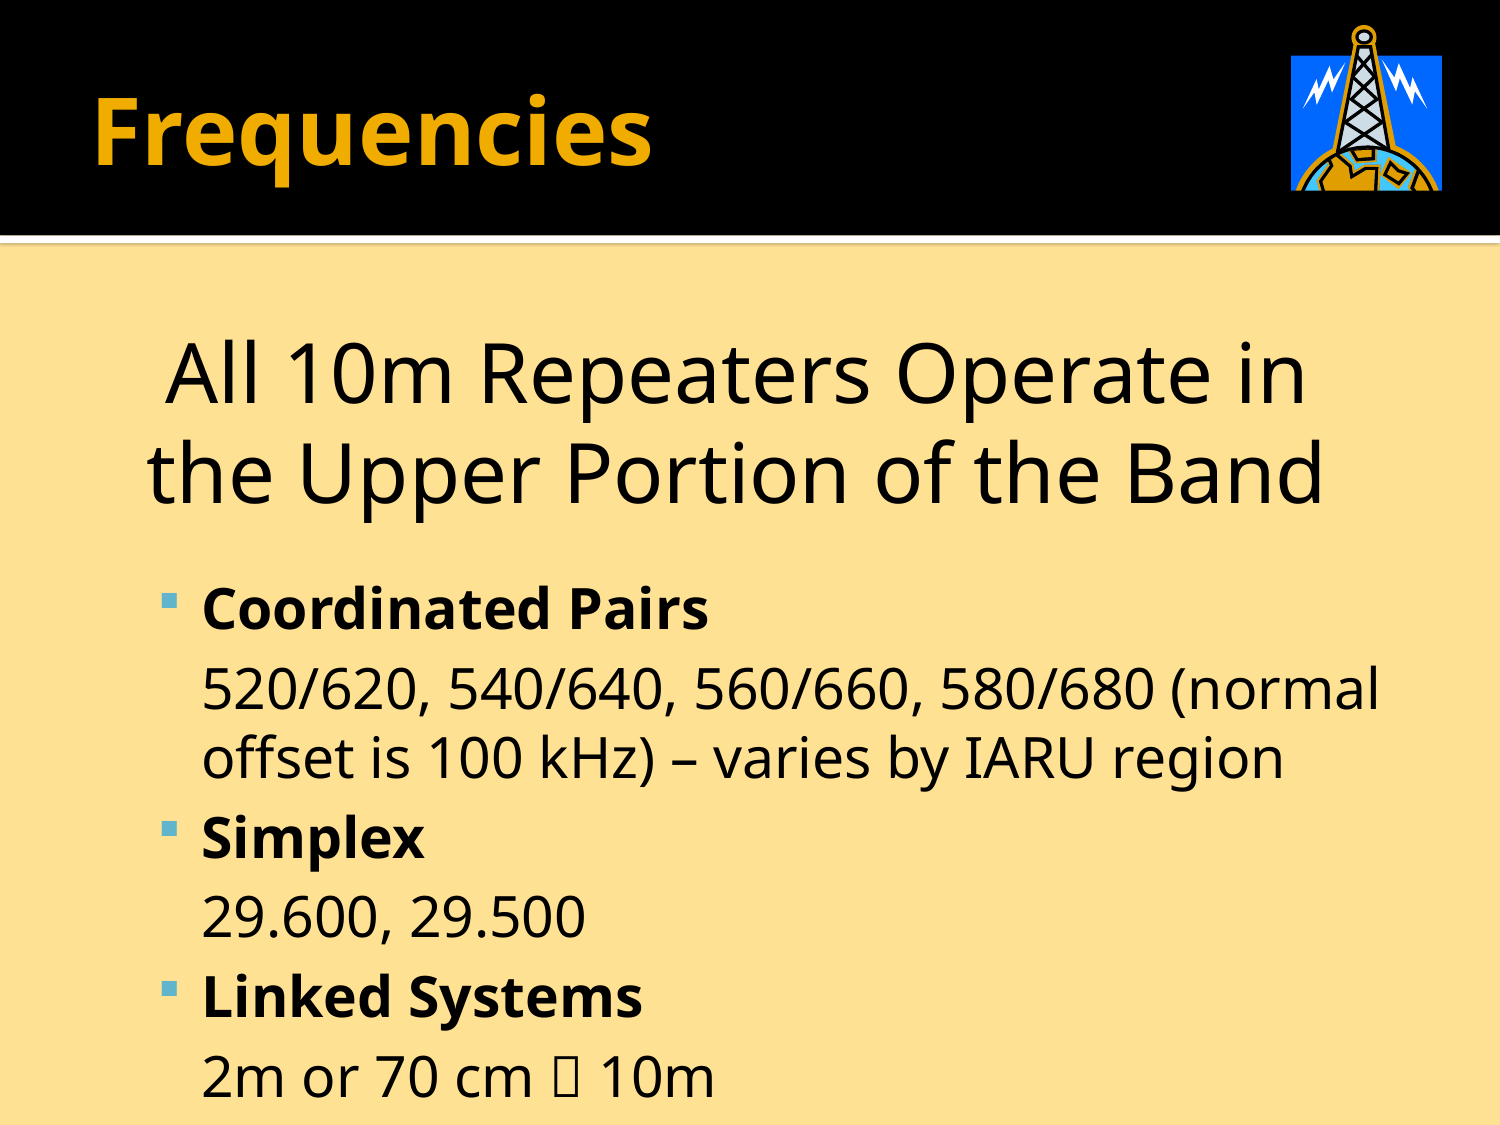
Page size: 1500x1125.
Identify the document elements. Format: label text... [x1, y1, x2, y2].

list Coordinated Pairs 520/620, 540/640, 560/660, 580/680 (normal offset is 100 kHz) – varies by IARU region Simplex 29.600, 29.500 Linked Systems 2m or 70 cm  10m [75, 487, 1425, 1125]
picture [1287, 24, 1446, 194]
title Frequencies [75, 25, 713, 231]
text_box All 10m Repeaters Operate in the Upper Portion of the Band [87, 312, 1388, 573]
